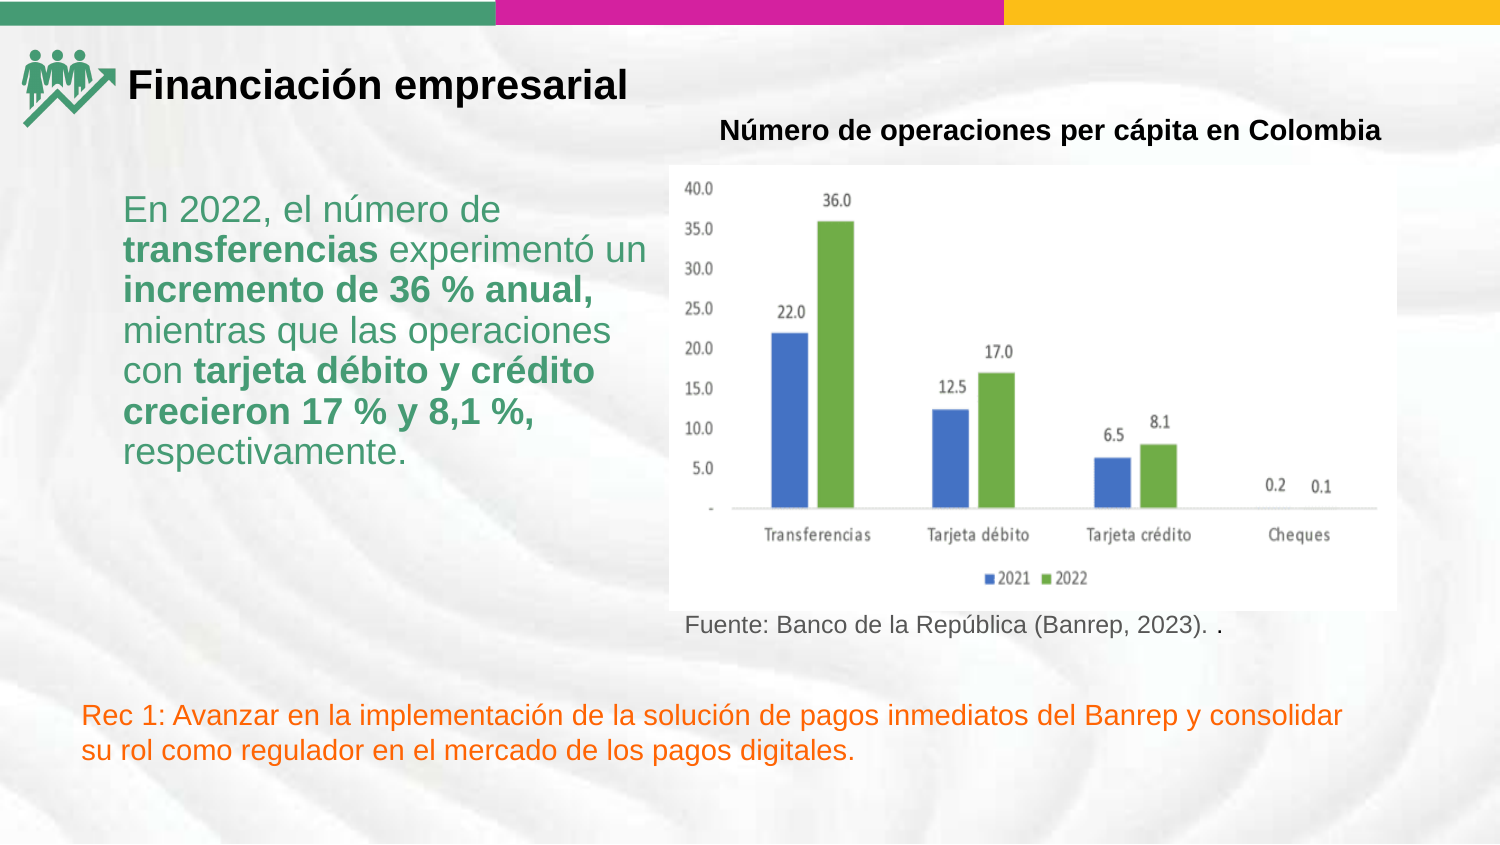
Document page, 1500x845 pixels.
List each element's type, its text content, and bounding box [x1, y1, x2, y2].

picture [0, 25, 1500, 844]
text_box Número de operaciones per cápita en Colombia [669, 103, 1432, 154]
title Financiación empresarial [127, 48, 1407, 125]
text_box En 2022, el número de transferencias experimentó un incremento de 36 % anual, mientras que las operaciones con tarjeta débito y crédito crecieron 17 % y 8,1 %, respectivamente. [107, 182, 664, 516]
text_box Fuente: Banco de la República (Banrep, 2023). . [669, 601, 1432, 677]
text_box Rec 1: Avanzar en la implementación de la solución de pagos inmediatos del Banrep y consolidar su rol como regulador en el mercado de los pagos digitales. [66, 689, 1373, 809]
